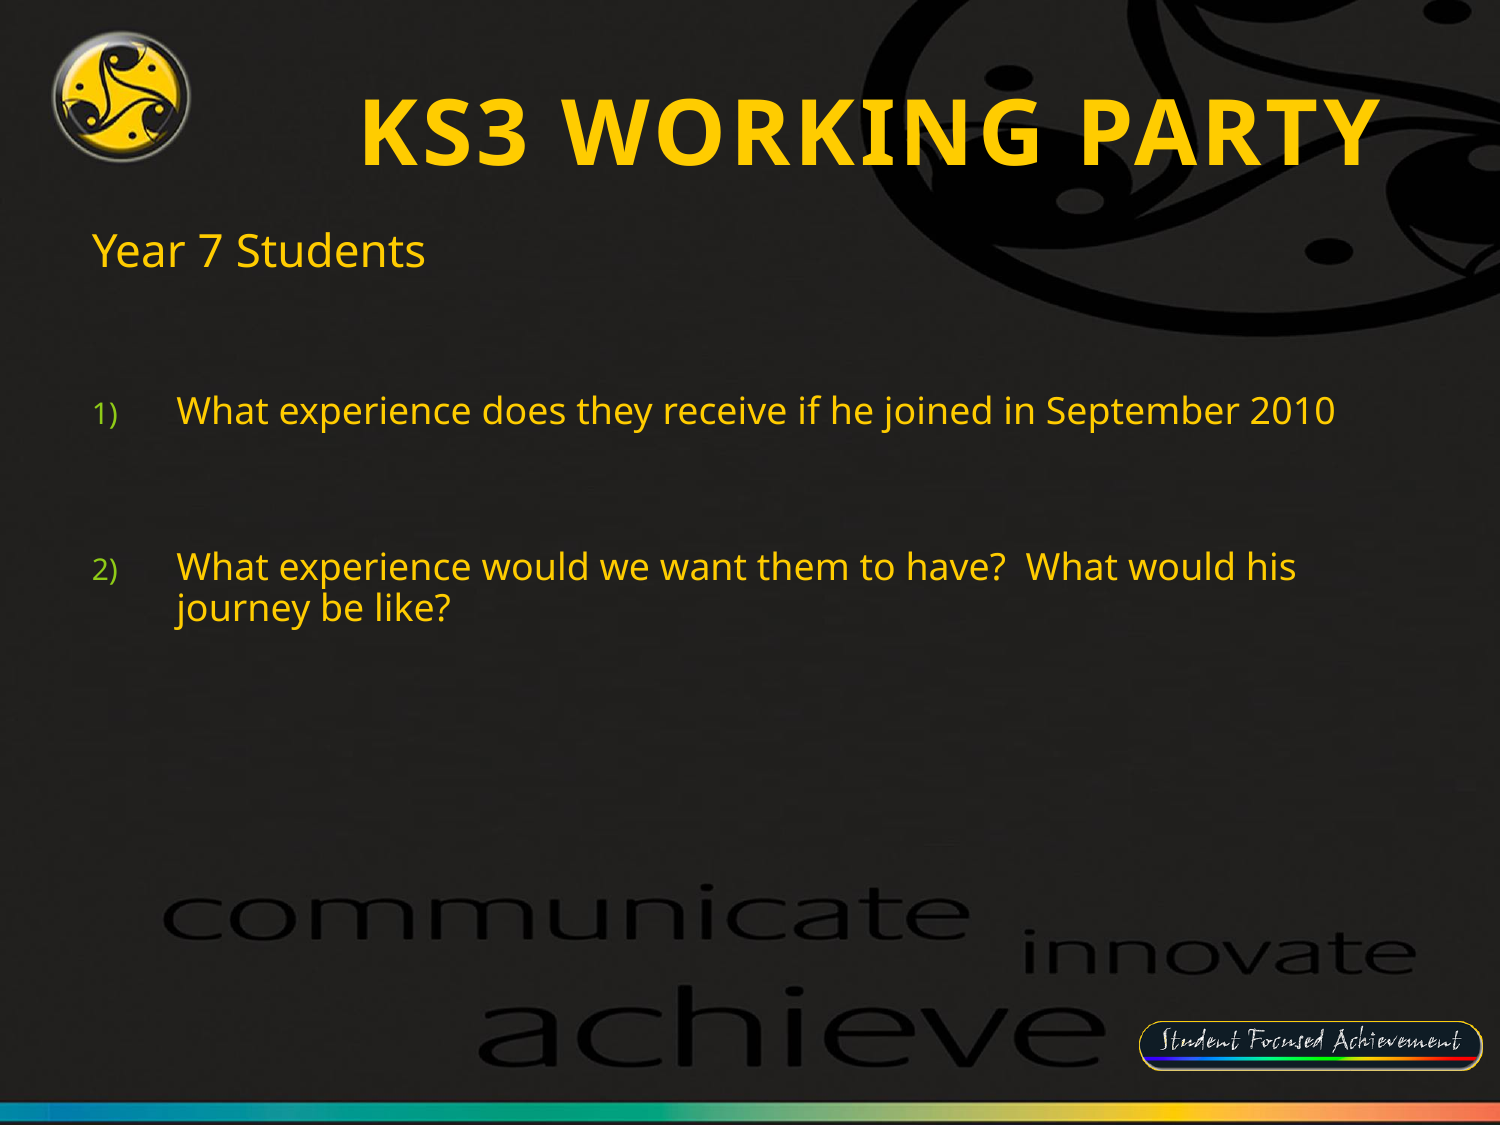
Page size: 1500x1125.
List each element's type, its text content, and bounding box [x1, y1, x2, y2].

title KS3 Working Party [46, 35, 1397, 223]
list Year 7 Students What experience does they receive if he joined in September 2010 What experience would we want them to have? What would his journey be like? [76, 220, 1427, 963]
picture [0, 0, 1500, 1125]
